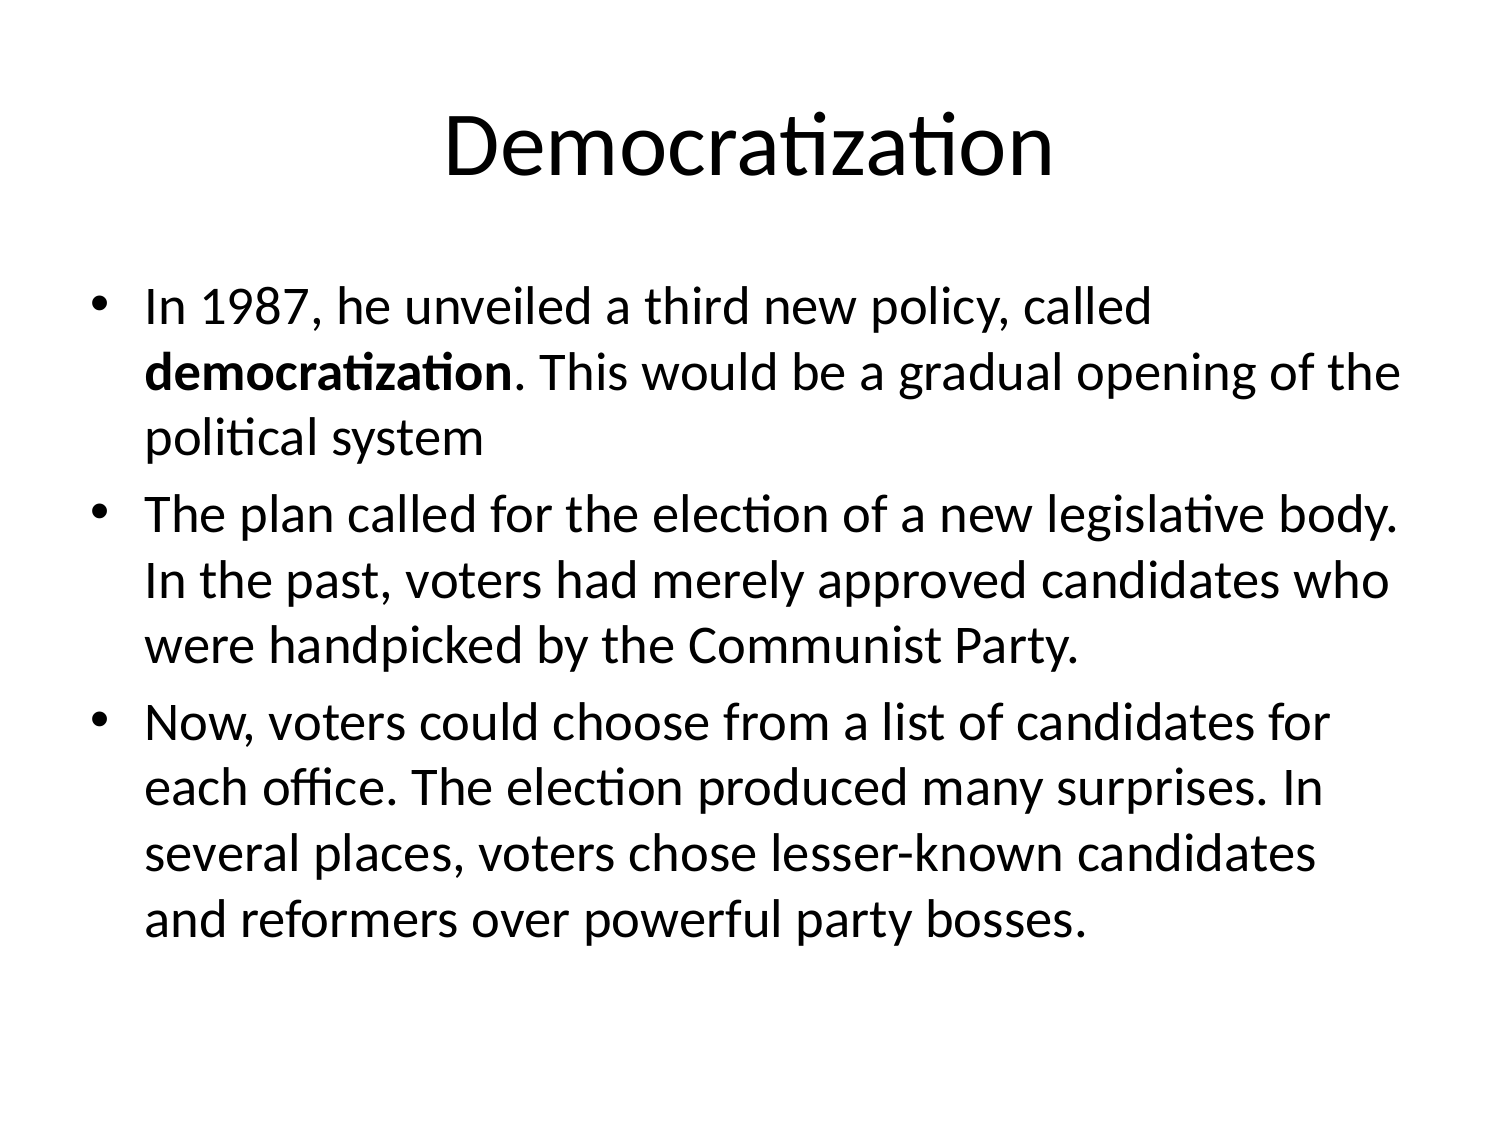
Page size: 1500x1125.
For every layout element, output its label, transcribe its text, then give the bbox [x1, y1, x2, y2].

title Democratization [75, 45, 1425, 233]
list In 1987, he unveiled a third new policy, called democratization. This would be a gradual opening of the political system The plan called for the election of a new legislative body. In the past, voters had merely approved candidates who were handpicked by the Communist Party. Now, voters could choose from a list of candidates for each office. The election produced many surprises. In several places, voters chose lesser-known candidates and reformers over powerful party bosses. [75, 262, 1425, 1005]
